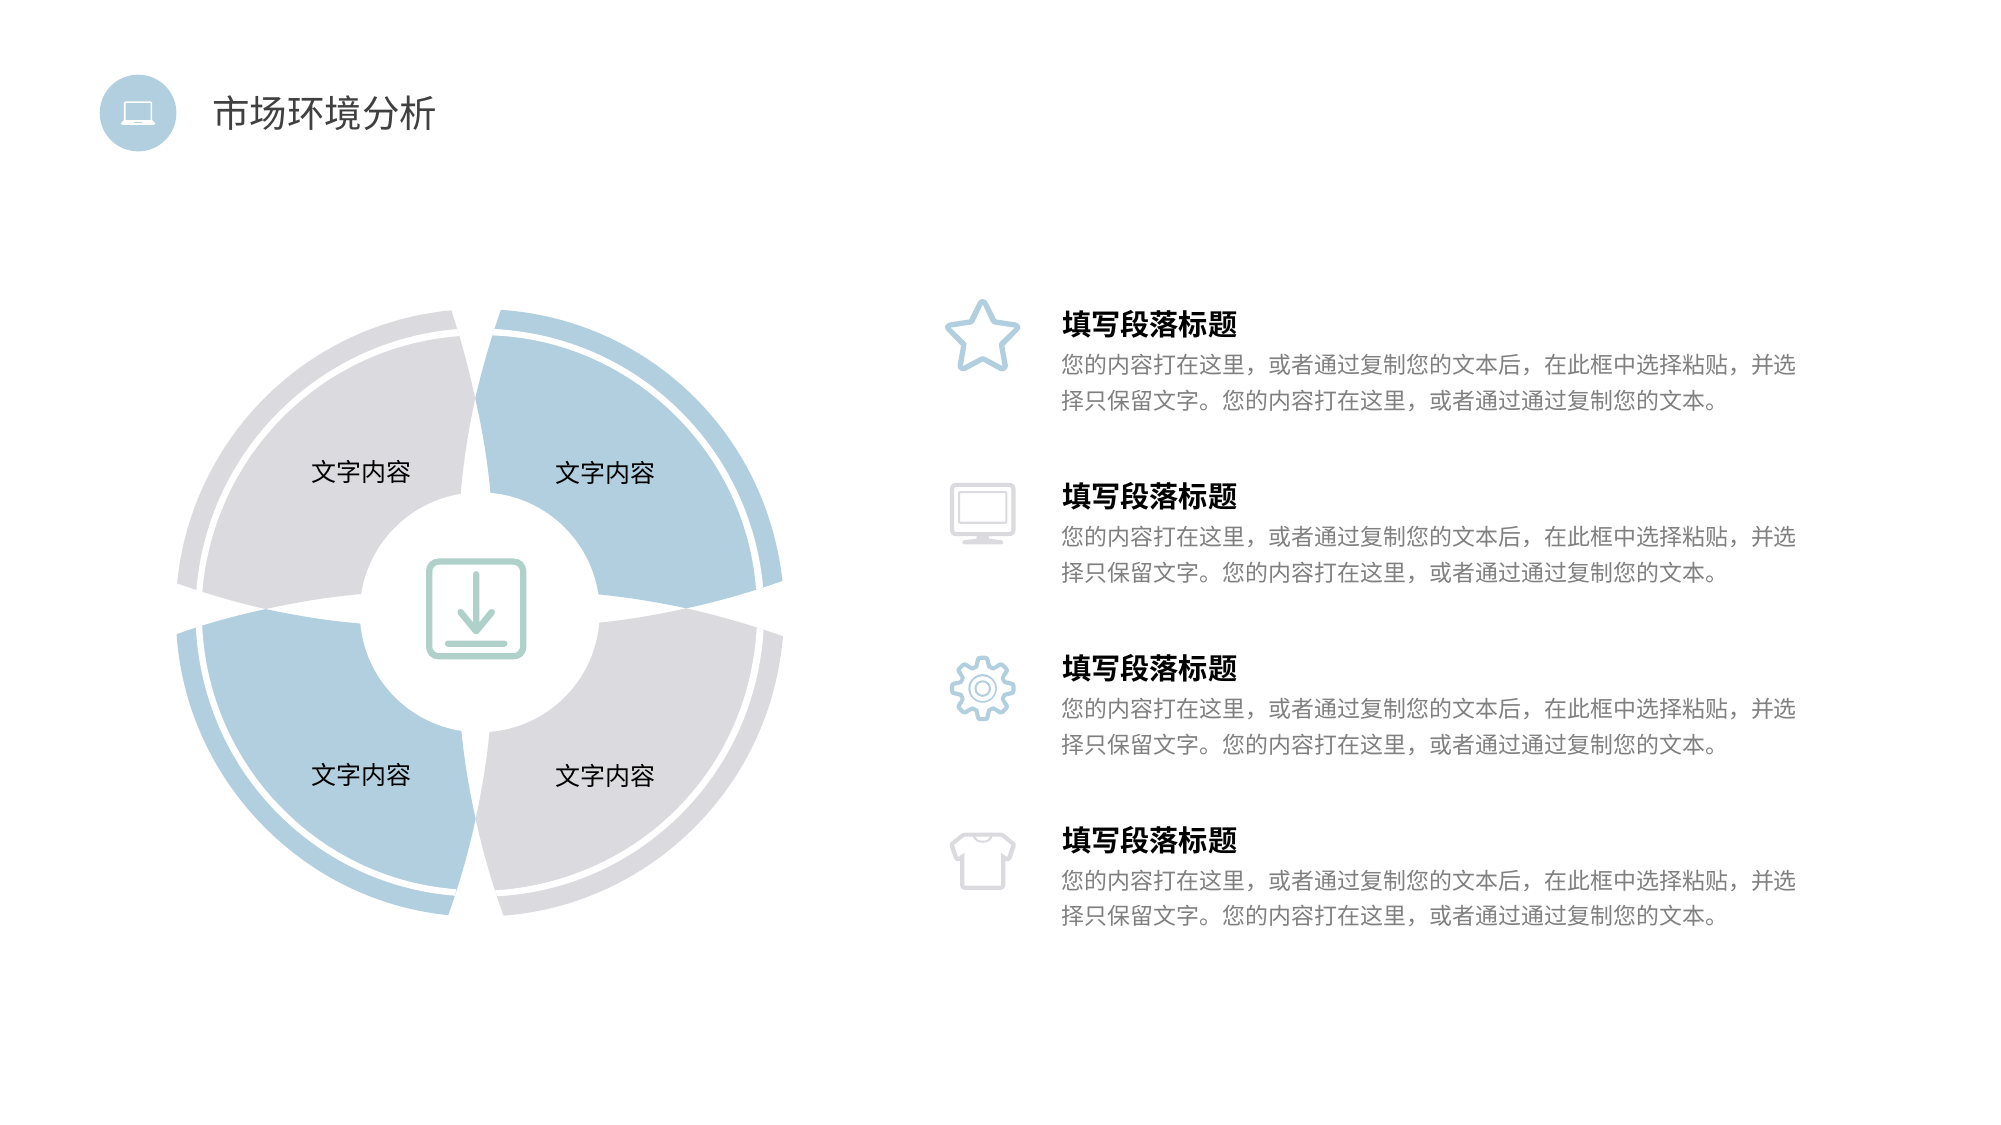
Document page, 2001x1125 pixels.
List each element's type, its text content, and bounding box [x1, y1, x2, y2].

text_box 您的内容打在这里，或者通过复制您的文本后，在此框中选择粘贴，并选择只保留文字。您的内容打在这里，或者通过通过复制您的文本。 [1046, 678, 1830, 765]
text_box 您的内容打在这里，或者通过复制您的文本后，在此框中选择粘贴，并选择只保留文字。您的内容打在这里，或者通过通过复制您的文本。 [1046, 850, 1830, 937]
text_box 您的内容打在这里，或者通过复制您的文本后，在此框中选择粘贴，并选择只保留文字。您的内容打在这里，或者通过通过复制您的文本。 [1046, 507, 1830, 594]
text_box 您的内容打在这里，或者通过复制您的文本后，在此框中选择粘贴，并选择只保留文字。您的内容打在这里，或者通过通过复制您的文本。 [1046, 335, 1830, 422]
text_box [949, 832, 1016, 890]
text_box 填写段落标题 [1047, 460, 1253, 507]
text_box 填写段落标题 [1047, 632, 1253, 678]
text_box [949, 482, 1016, 545]
text_box 填写段落标题 [1047, 804, 1253, 850]
text_box [945, 299, 1021, 372]
text_box 市场环境分析 [197, 82, 582, 143]
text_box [120, 250, 842, 970]
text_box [949, 655, 1016, 722]
text_box 填写段落标题 [1047, 288, 1253, 335]
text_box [99, 74, 177, 152]
